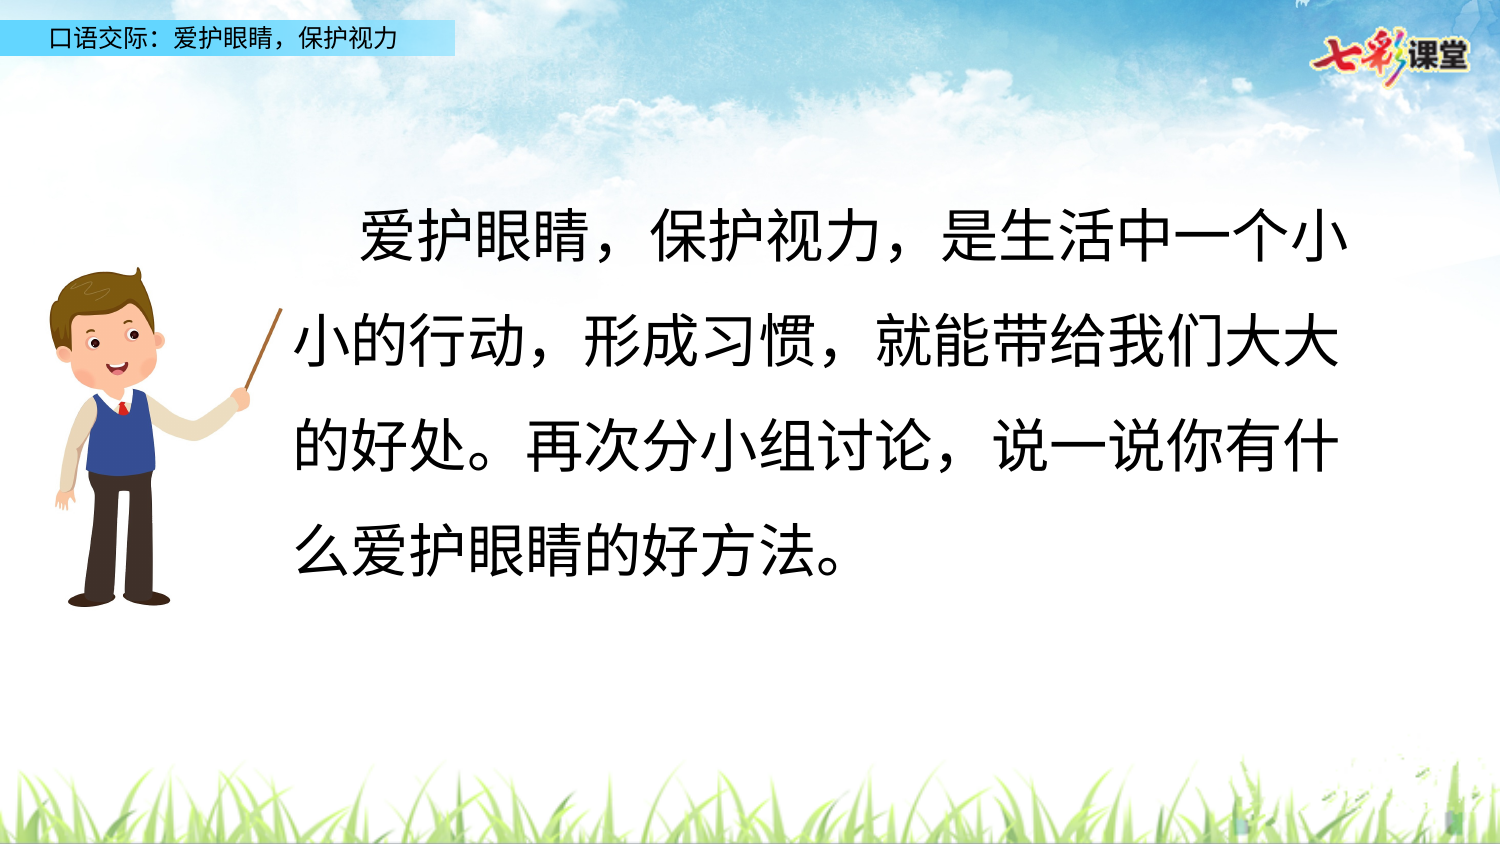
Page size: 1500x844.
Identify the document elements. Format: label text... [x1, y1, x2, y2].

picture [0, 0, 1500, 844]
text_box 爱护眼睛，保护视力，是生活中一个小小的行动，形成习惯，就能带给我们大大的好处。再次分小组讨论，说一说你有什么爱护眼睛的好方法。 [277, 157, 1392, 592]
